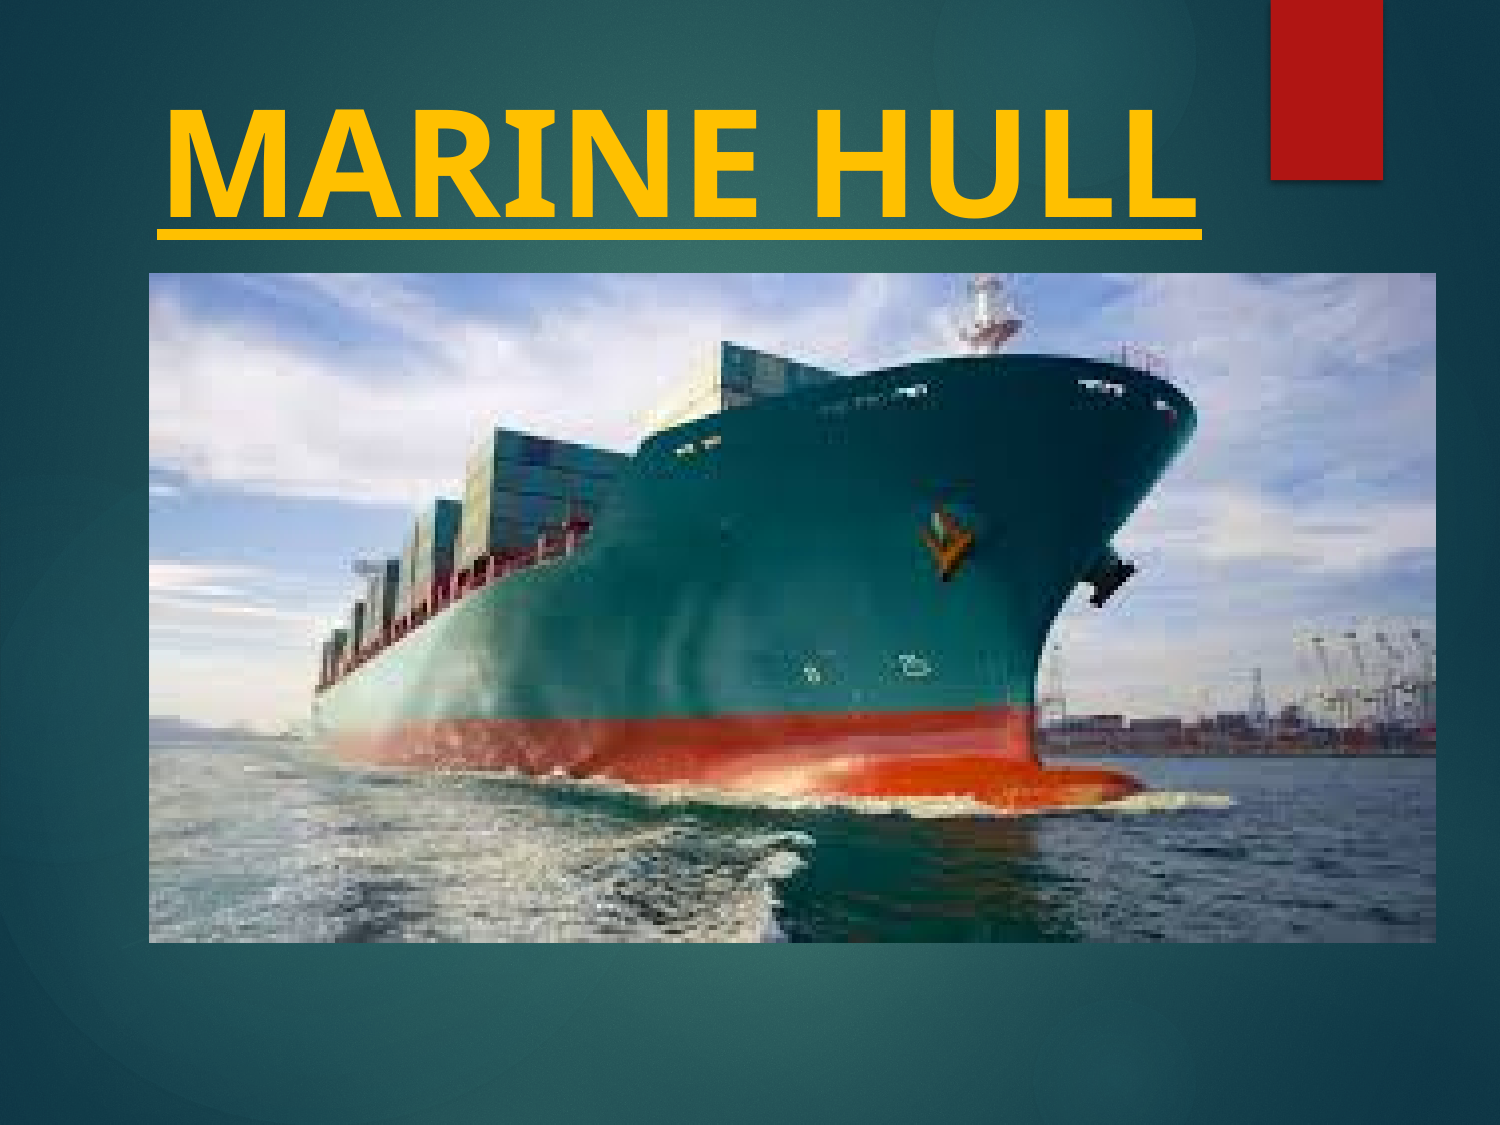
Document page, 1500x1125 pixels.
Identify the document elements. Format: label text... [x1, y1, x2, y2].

picture [148, 272, 1436, 944]
title MARINE HULL [142, 237, 1353, 256]
